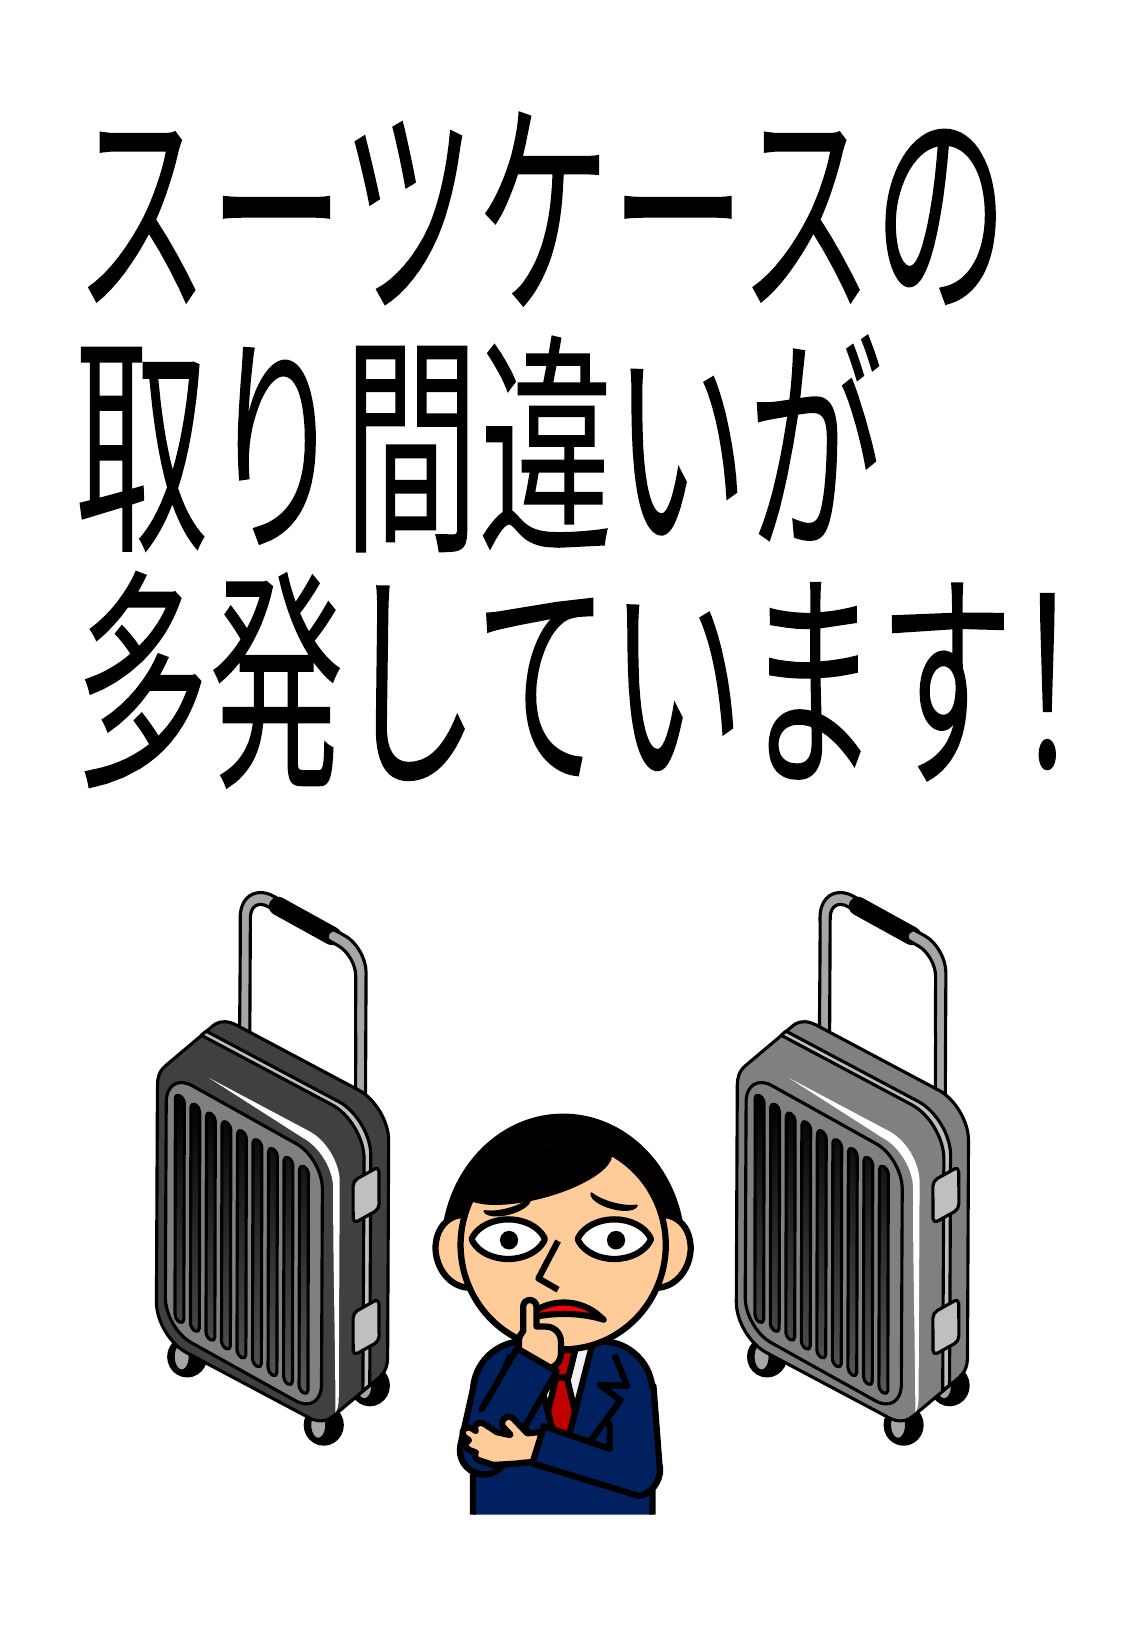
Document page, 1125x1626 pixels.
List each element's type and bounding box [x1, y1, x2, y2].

text_box [156, 892, 969, 1515]
